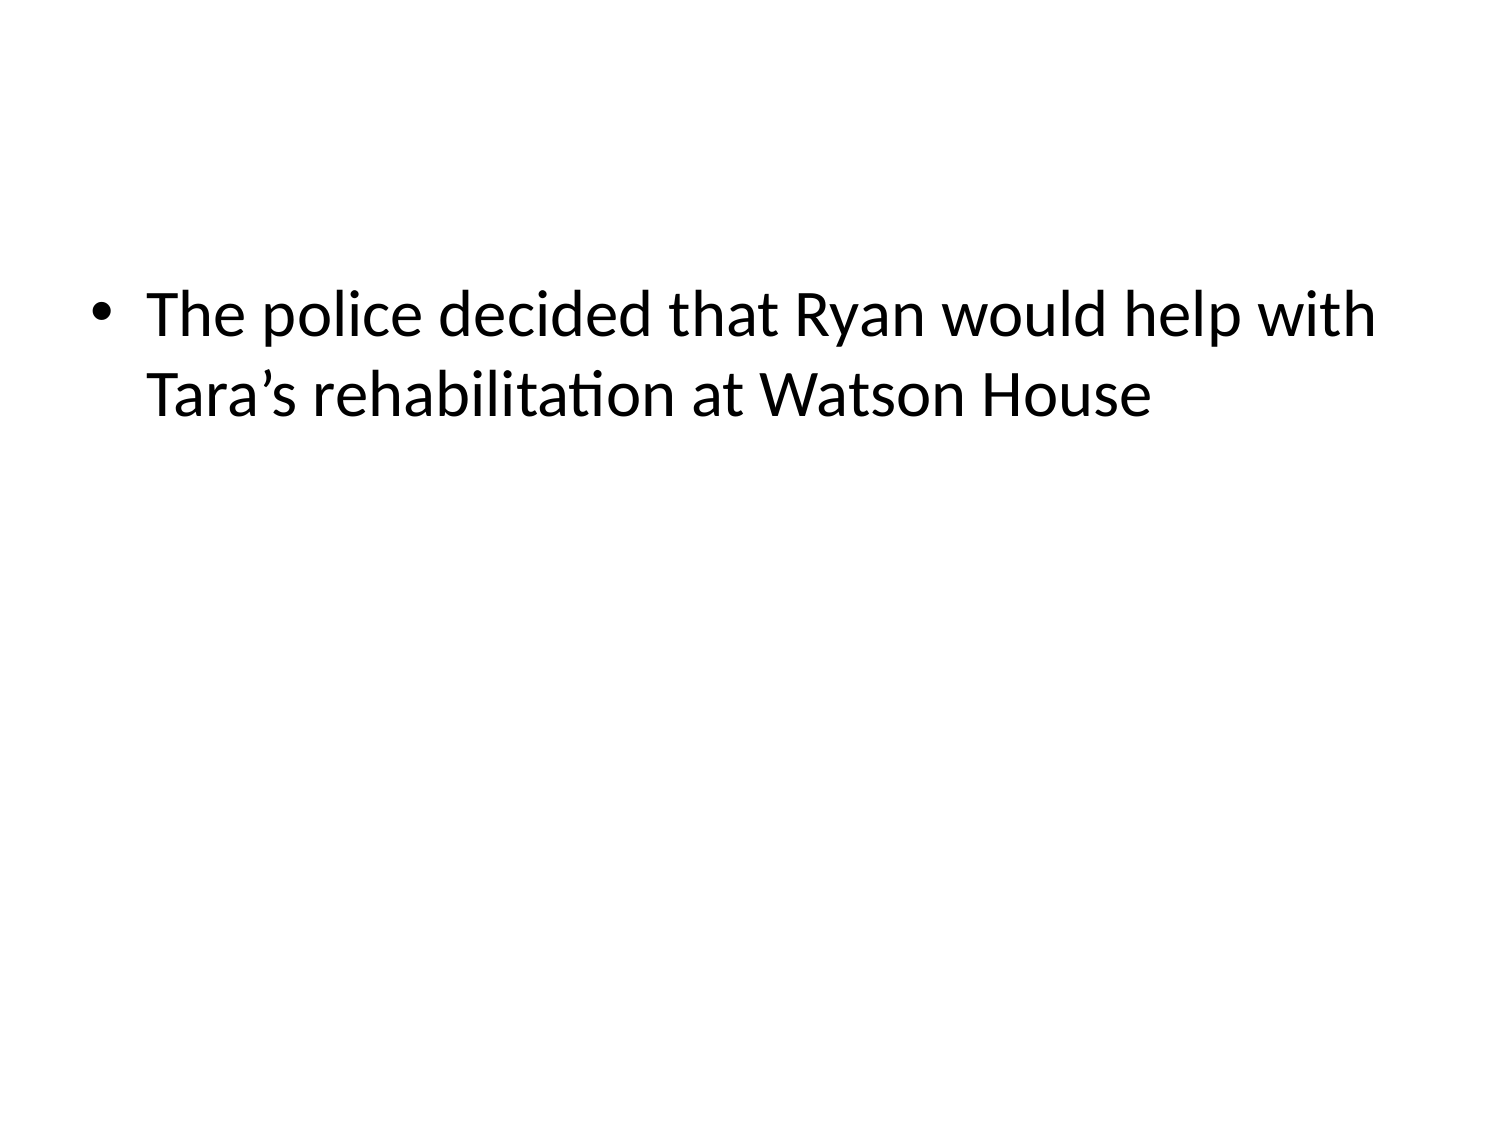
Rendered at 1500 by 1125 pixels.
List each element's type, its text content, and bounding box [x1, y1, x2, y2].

list The police decided that Ryan would help with Tara’s rehabilitation at Watson House [75, 262, 1425, 1005]
